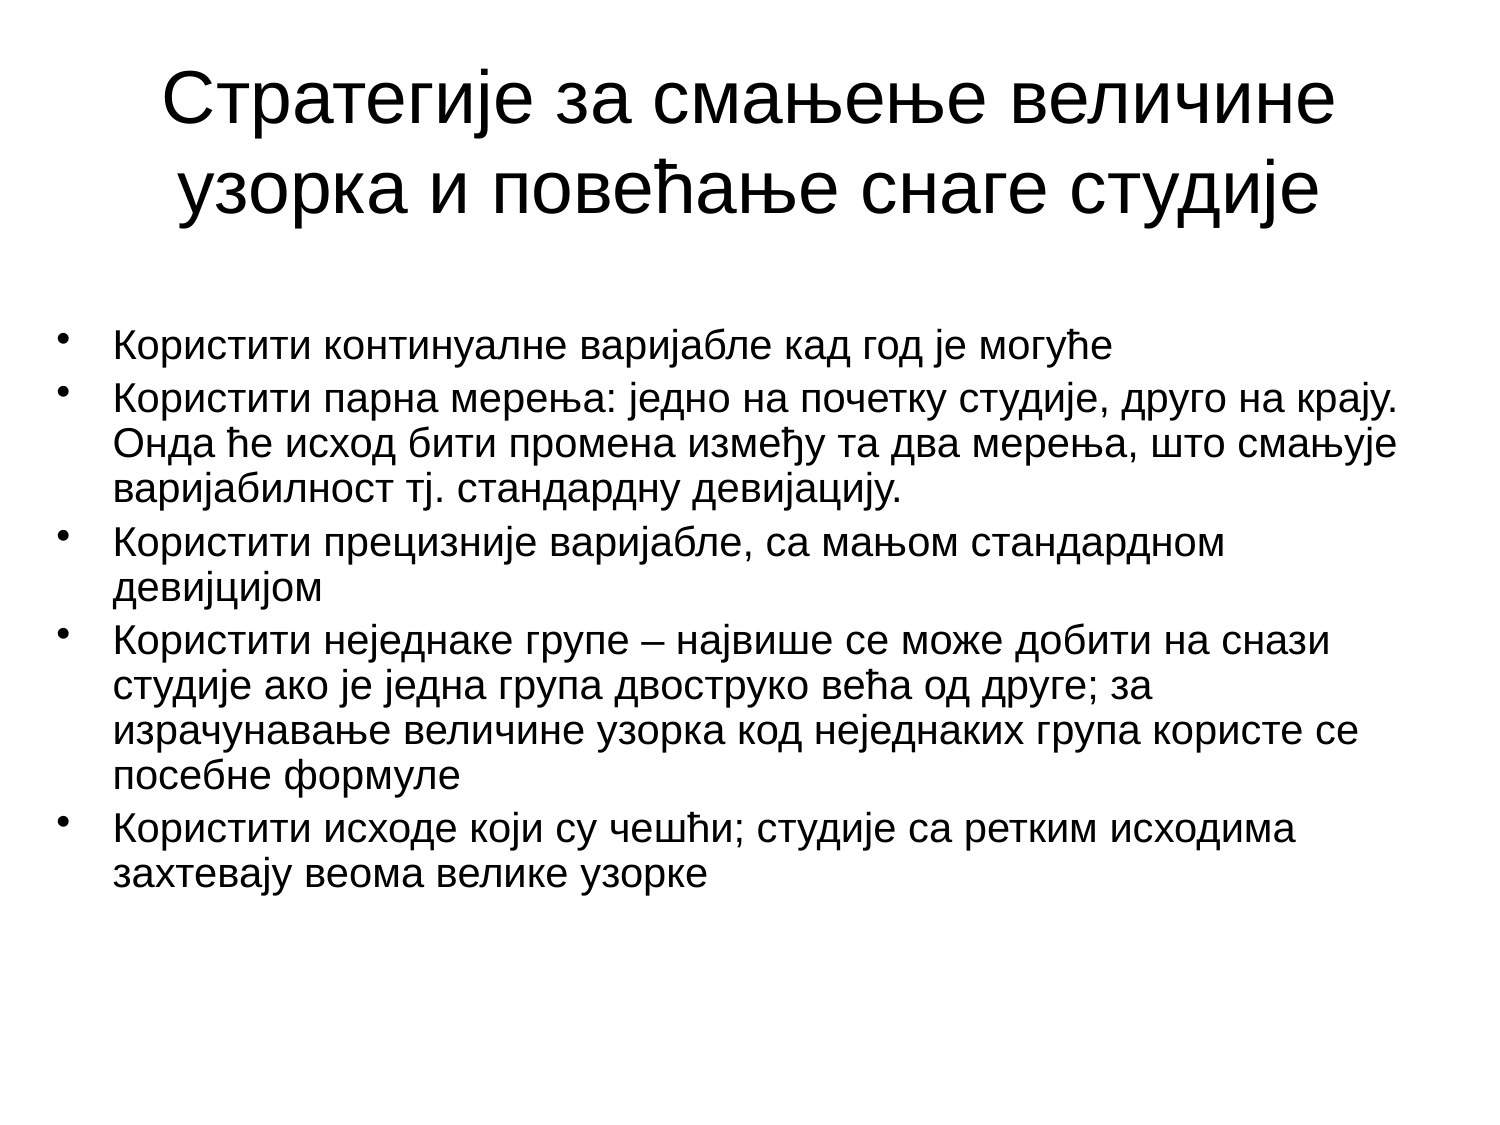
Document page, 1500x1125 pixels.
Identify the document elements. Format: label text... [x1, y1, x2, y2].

title Стратегије за смањење величине узорка и повећање снаге студије [74, 44, 1426, 233]
list Користити континуалне варијабле кад год је могуће Користити парна мерења: једно на почетку студије, друго на крају. Онда ће исход бити промена између та два мерења, што смањује варијабилност тј. стандардну девијацију. Користити прецизније варијабле, са мањом стандардном девијцијом Користити неједнаке групе – највише се може добити на снази студије ако је једна група двоструко већа од друге; за израчунавање величине узорка код неједнаких група користе се посебне формуле Користити исходе који су чешћи; студије са ретким исходима захтевају веома велике узорке [41, 315, 1459, 1059]
